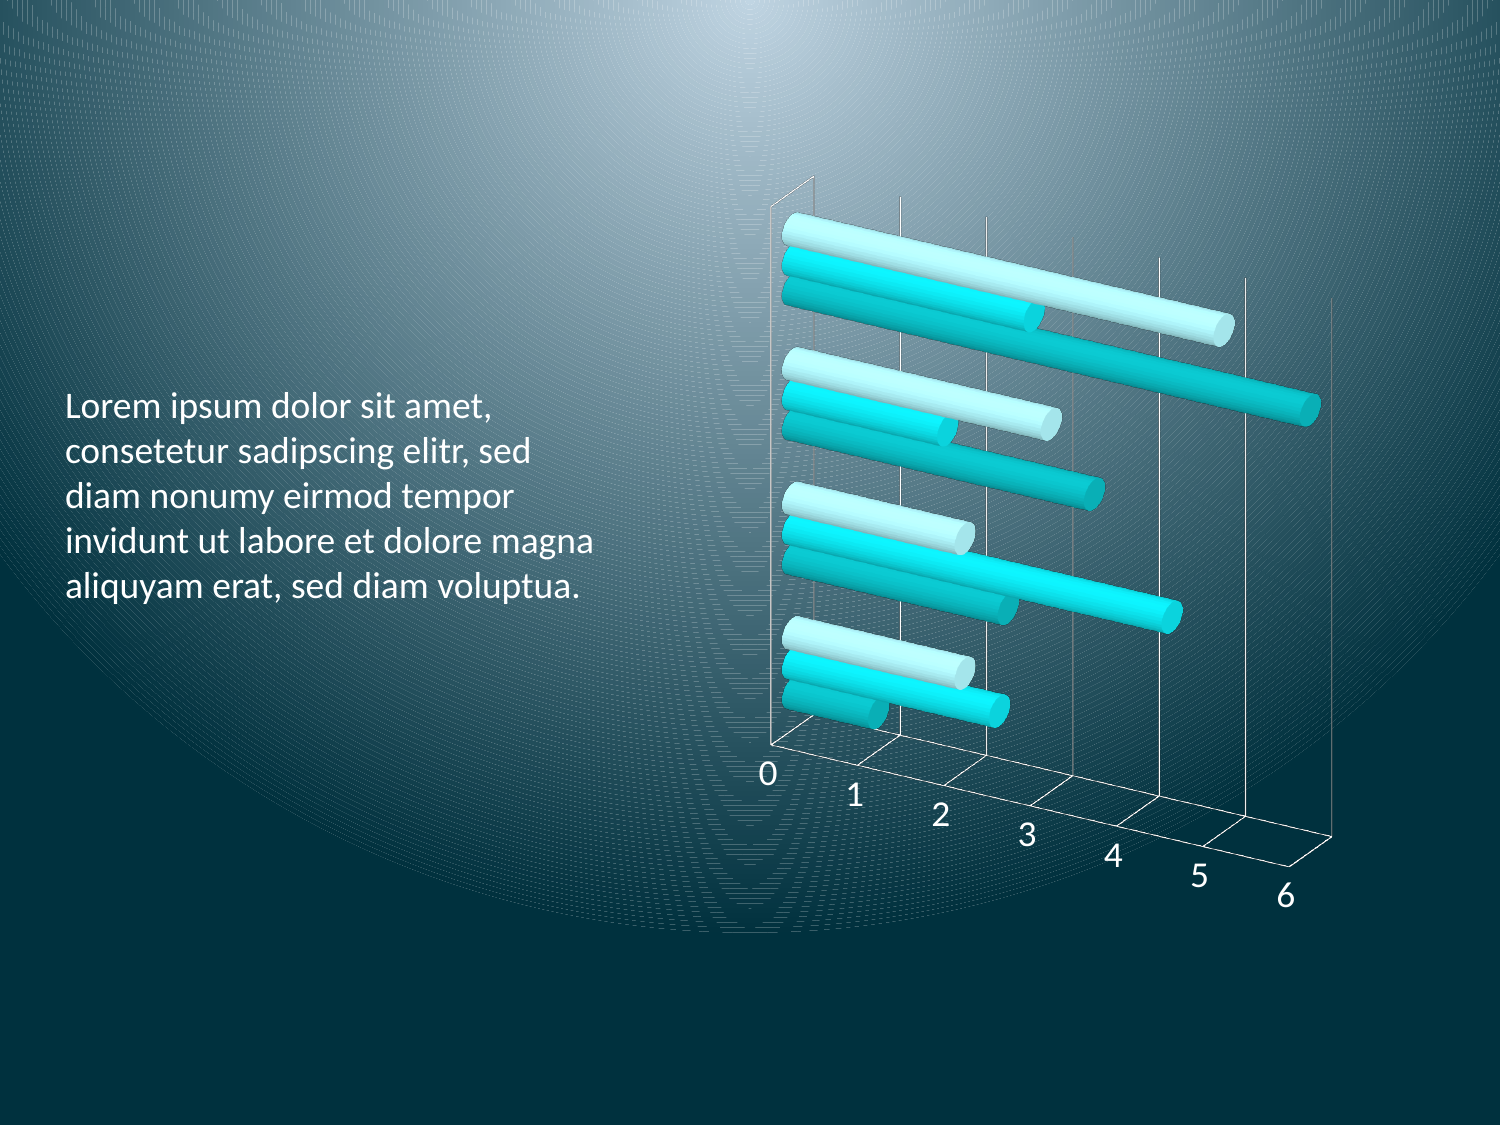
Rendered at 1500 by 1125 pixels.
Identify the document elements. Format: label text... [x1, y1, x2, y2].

text_box Lorem ipsum dolor sit amet, consetetur sadipscing elitr, sed diam nonumy eirmod tempor invidunt ut labore et dolore magna aliquyam erat, sed diam voluptua. [50, 373, 629, 614]
chart [641, 160, 1424, 918]
